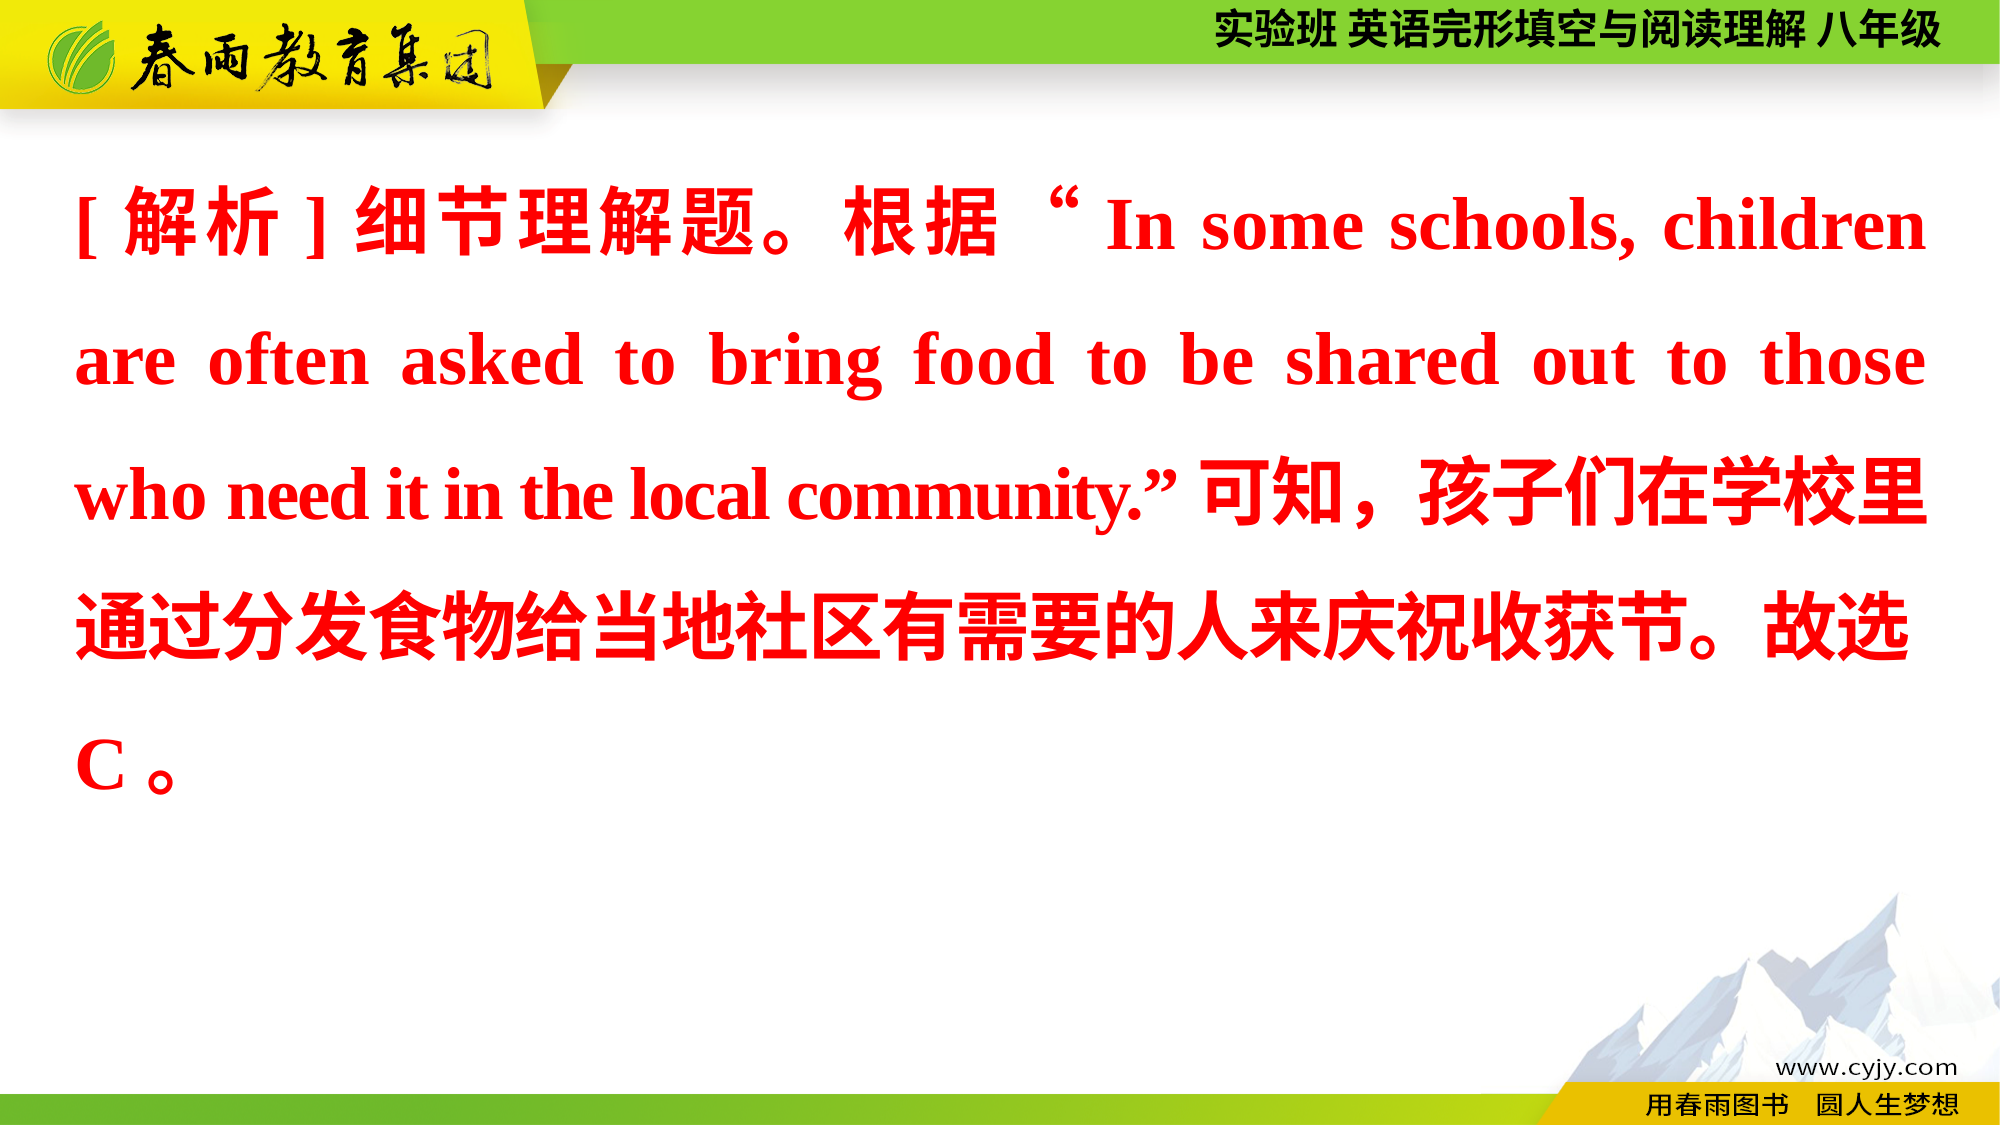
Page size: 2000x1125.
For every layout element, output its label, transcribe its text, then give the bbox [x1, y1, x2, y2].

list [解析]细节理解题。根据“In some schools, children are often asked to bring food to be shared out to those who need it in the local community.”可知，孩子们在学校里通过分发食物给当地社区有需要的人来庆祝收获节。故选C。 [59, 122, 1944, 666]
picture [0, 0, 2000, 1125]
